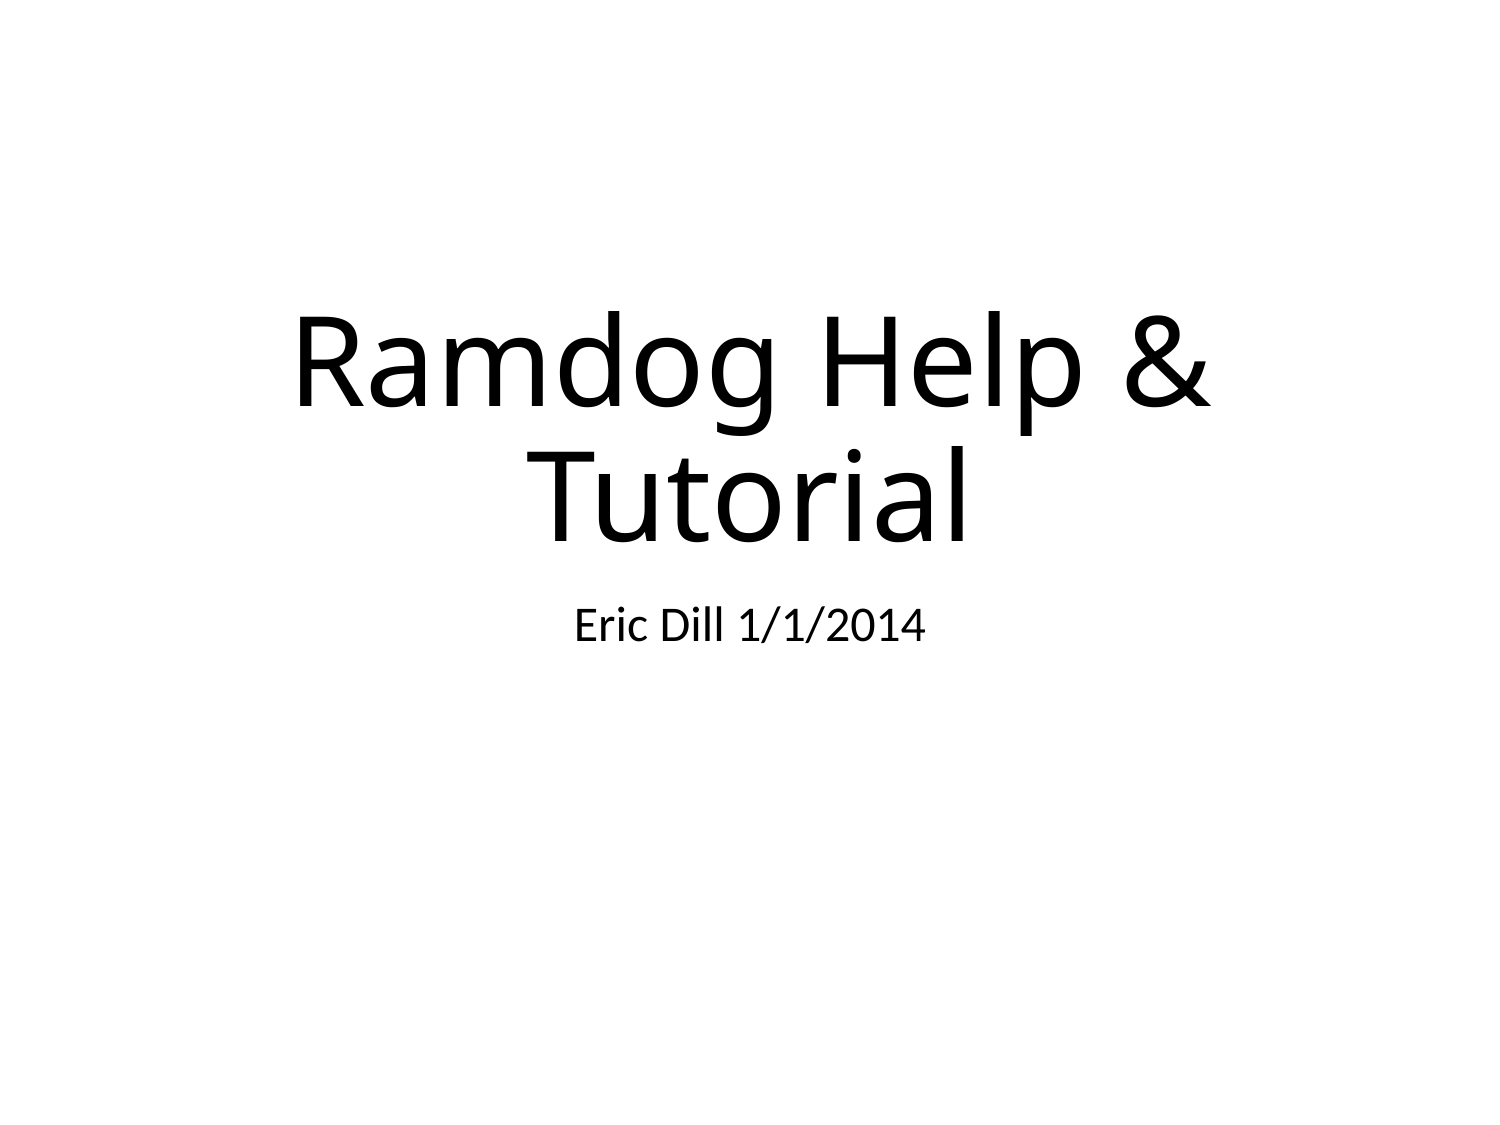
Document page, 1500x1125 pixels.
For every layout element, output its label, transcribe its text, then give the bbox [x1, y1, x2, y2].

title Ramdog Help & Tutorial [112, 184, 1388, 576]
subtitle Eric Dill 1/1/2014 [187, 590, 1313, 863]
